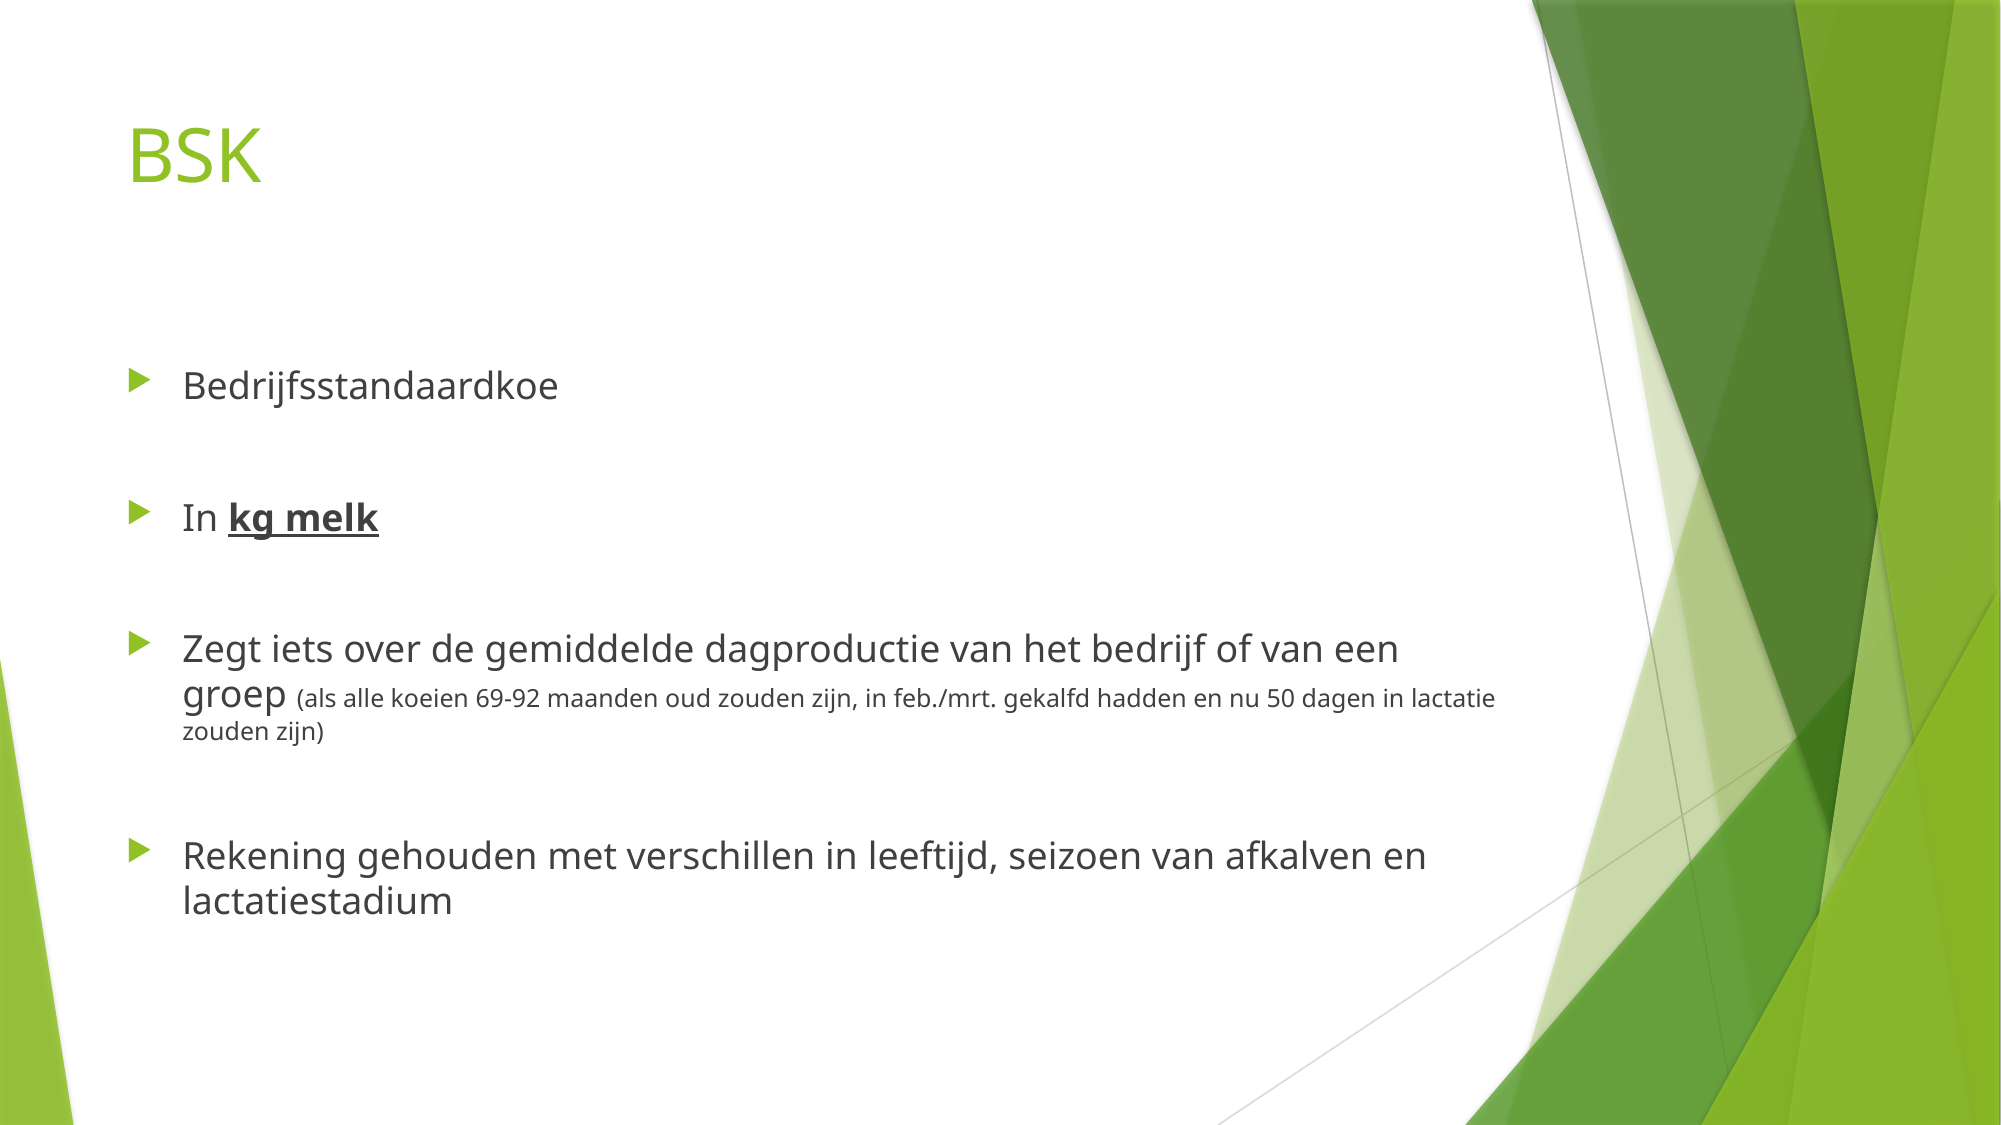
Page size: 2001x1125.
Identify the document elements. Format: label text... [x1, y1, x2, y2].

list Bedrijfsstandaardkoe In kg melk Zegt iets over de gemiddelde dagproductie van het bedrijf of van een groep (als alle koeien 69-92 maanden oud zouden zijn, in feb./mrt. gekalfd hadden en nu 50 dagen in lactatie zouden zijn) Rekening gehouden met verschillen in leeftijd, seizoen van afkalven en lactatiestadium [111, 354, 1522, 992]
title BSK [111, 99, 1522, 317]
